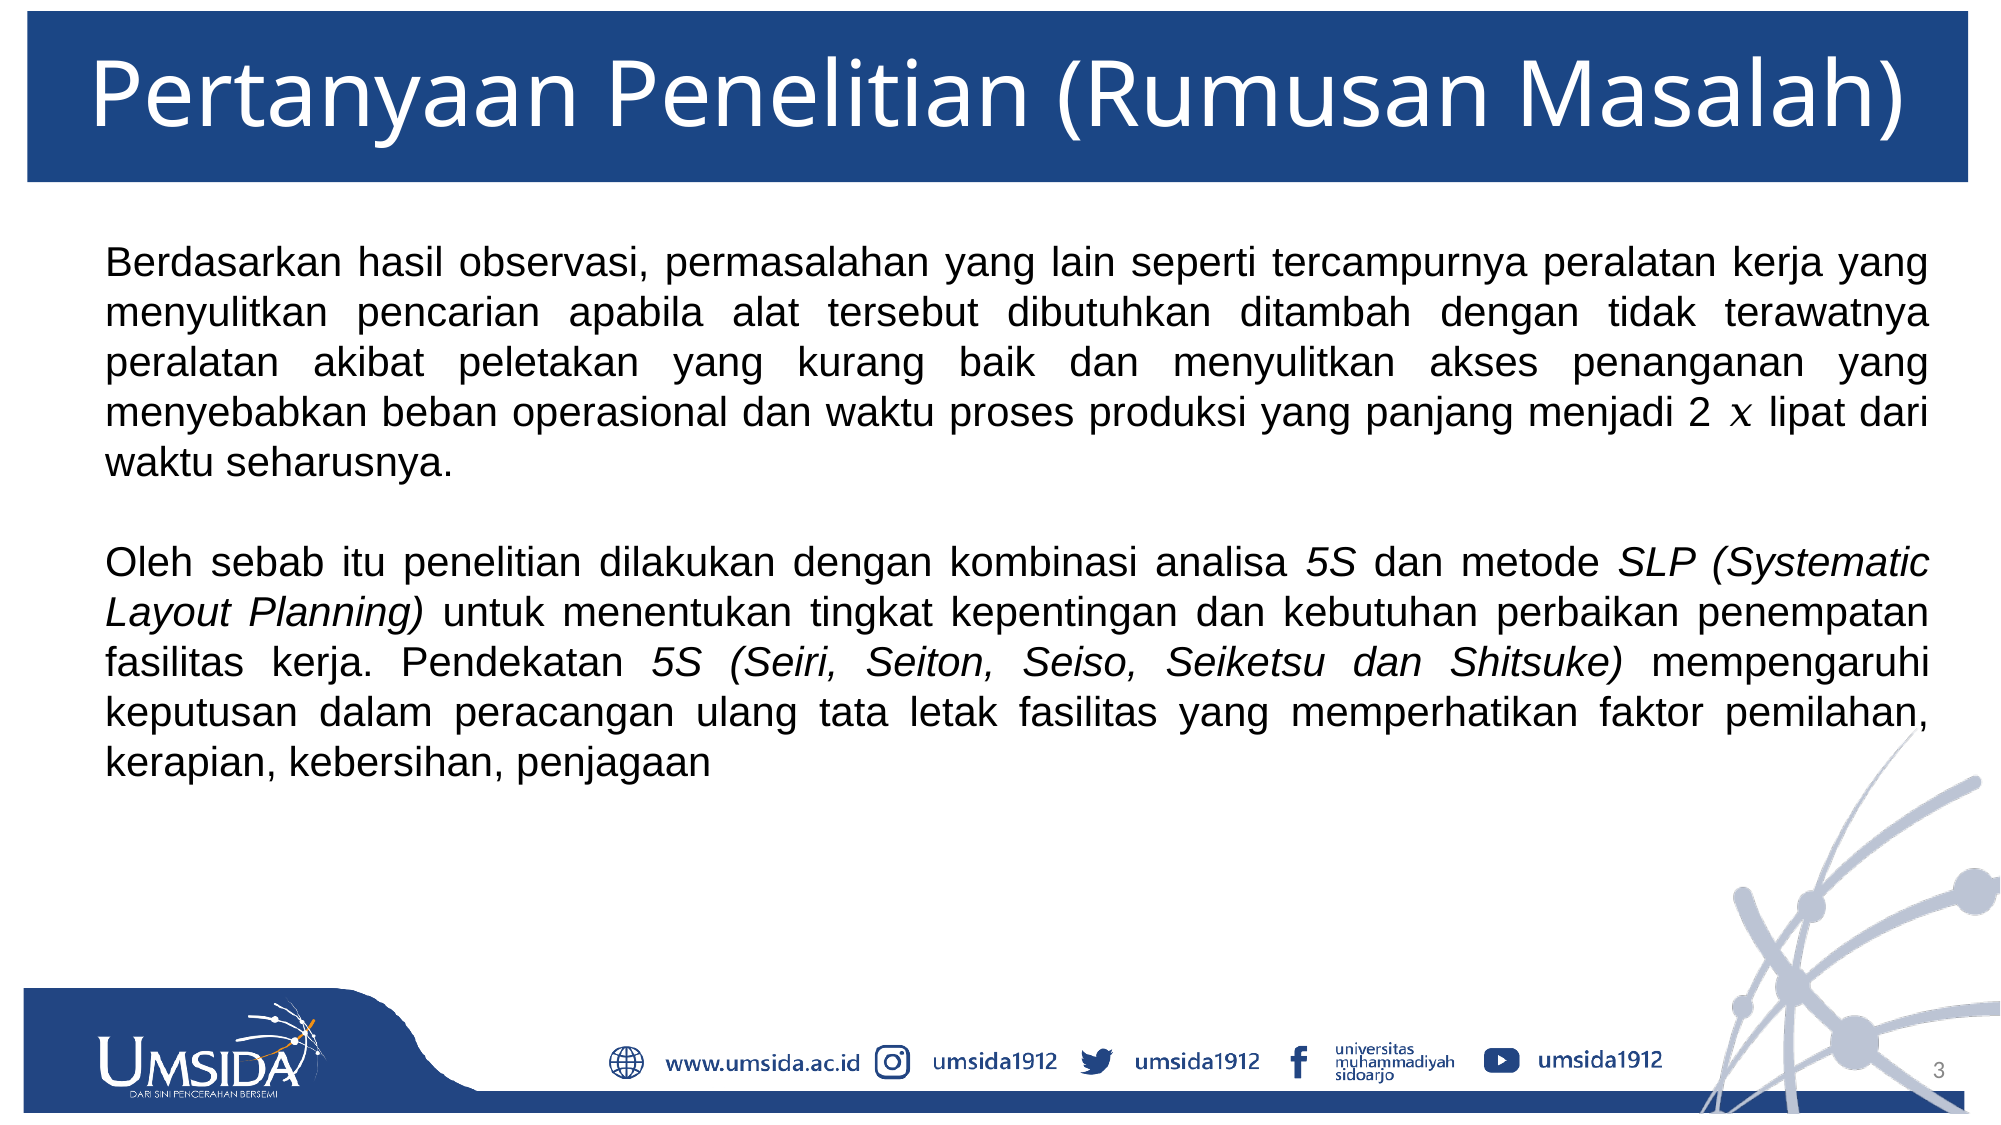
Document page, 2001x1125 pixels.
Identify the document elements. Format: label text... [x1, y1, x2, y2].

text_box Oleh sebab itu penelitian dilakukan dengan kombinasi analisa 5S dan metode SLP (Systematic Layout Planning) untuk menentukan tingkat kepentingan dan kebutuhan perbaikan penempatan fasilitas kerja. Pendekatan 5S (Seiri, Seiton, Seiso, Seiketsu dan Shitsuke) mempengaruhi keputusan dalam peracangan ulang tata letak fasilitas yang memperhatikan faktor pemilahan, kerapian, kebersihan, penjagaan [90, 527, 1945, 792]
text_box Berdasarkan hasil observasi, permasalahan yang lain seperti tercampurnya peralatan kerja yang menyulitkan pencarian apabila alat tersebut dibutuhkan ditambah dengan tidak terawatnya peralatan akibat peletakan yang kurang baik dan menyulitkan akses penanganan yang menyebabkan beban operasional dan waktu proses produksi yang panjang menjadi 2 𝑥 lipat dari waktu seharusnya. [90, 227, 1945, 492]
picture [23, 51, 2001, 1114]
title Pertanyaan Penelitian (Rumusan Masalah) [27, 11, 1969, 183]
